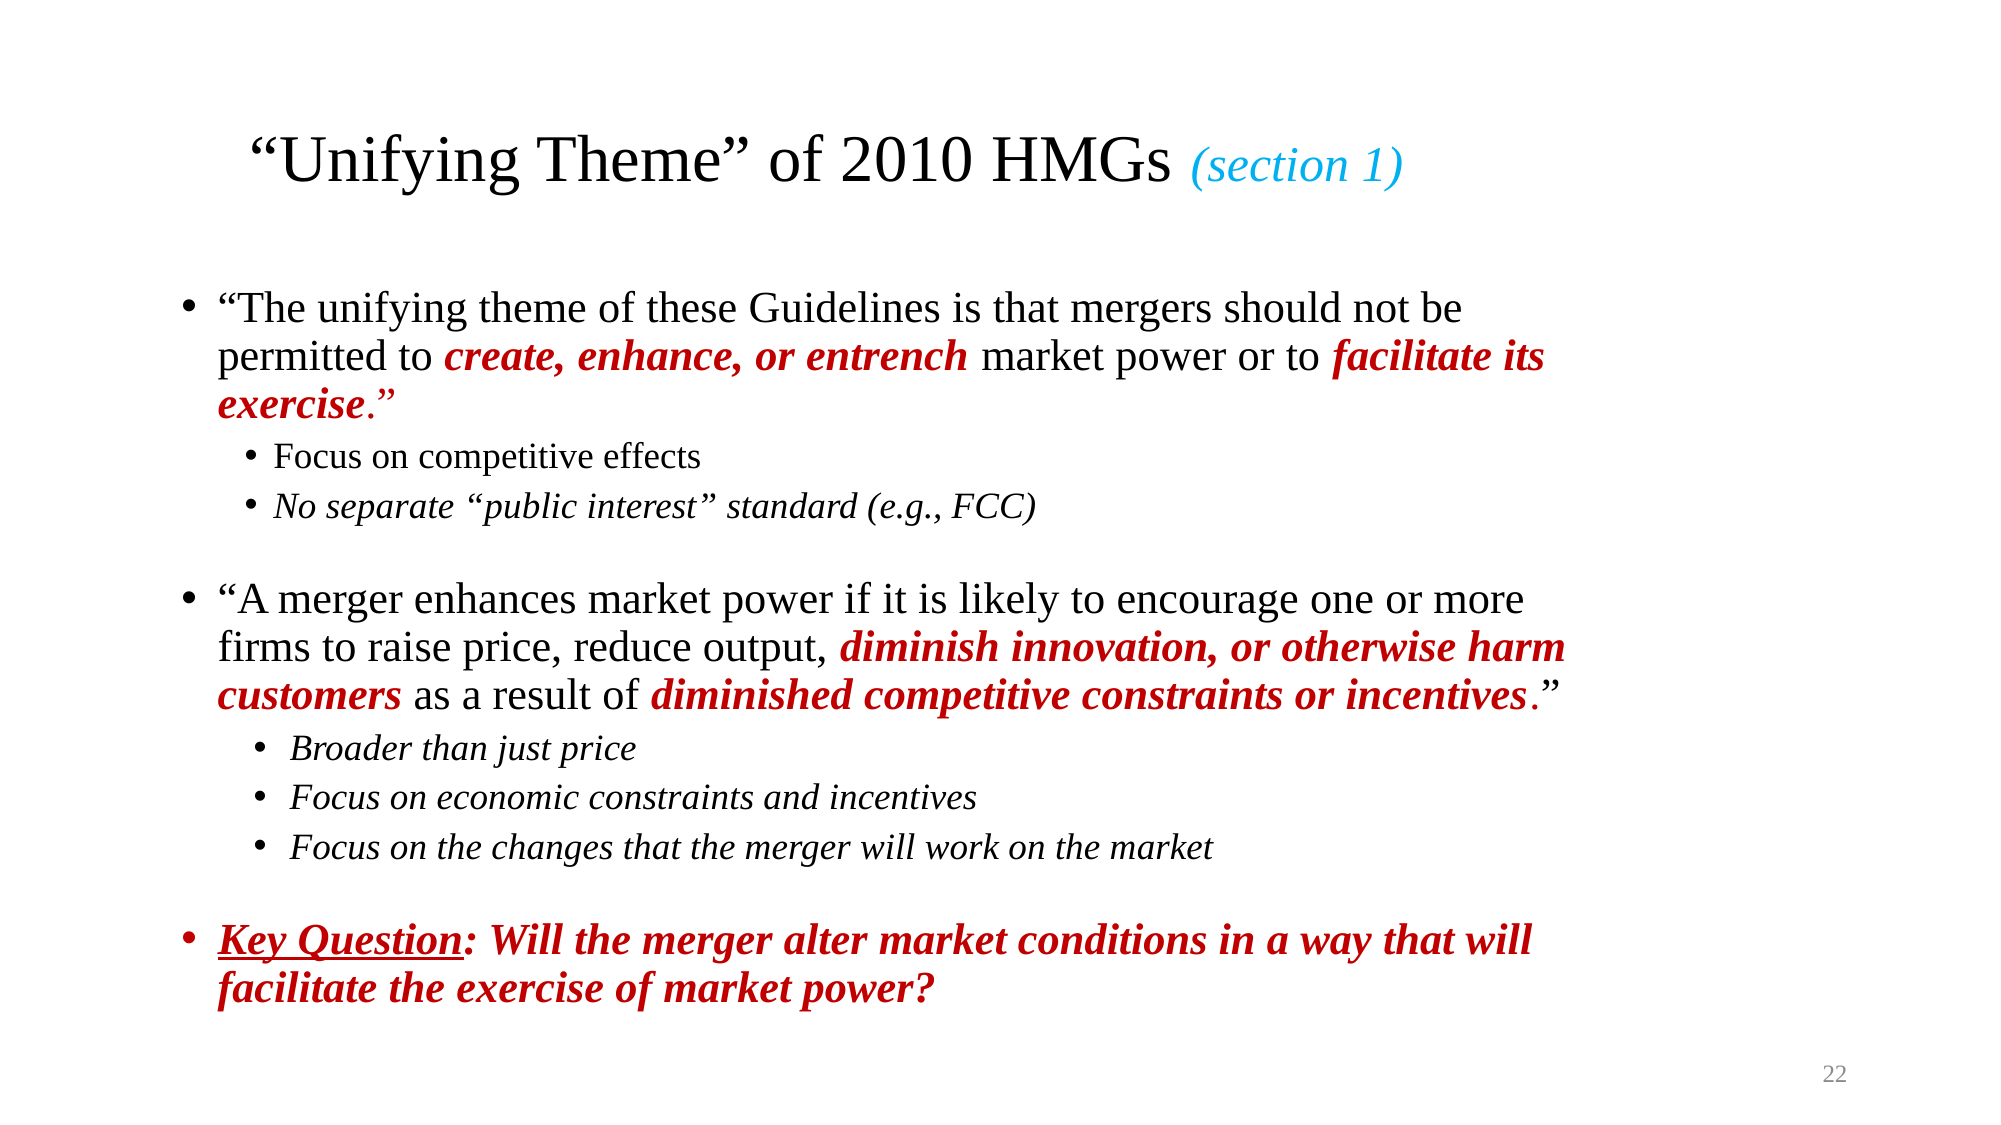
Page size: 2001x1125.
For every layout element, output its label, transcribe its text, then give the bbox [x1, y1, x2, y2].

list “The unifying theme of these Guidelines is that mergers should not be permitted to create, enhance, or entrench market power or to facilitate its exercise.” Focus on competitive effects No separate “public interest” standard (e.g., FCC) “A merger enhances market power if it is likely to encourage one or more firms to raise price, reduce output, diminish innovation, or otherwise harm customers as a result of diminished competitive constraints or incentives.” Broader than just price Focus on economic constraints and incentives Focus on the changes that the merger will work on the market Key Question: Will the merger alter market conditions in a way that will facilitate the exercise of market power? [94, 276, 1594, 1039]
title “Unifying Theme” of 2010 HMGs (section 1) [234, 86, 1510, 234]
slide_number 22 [1412, 1042, 1863, 1103]
